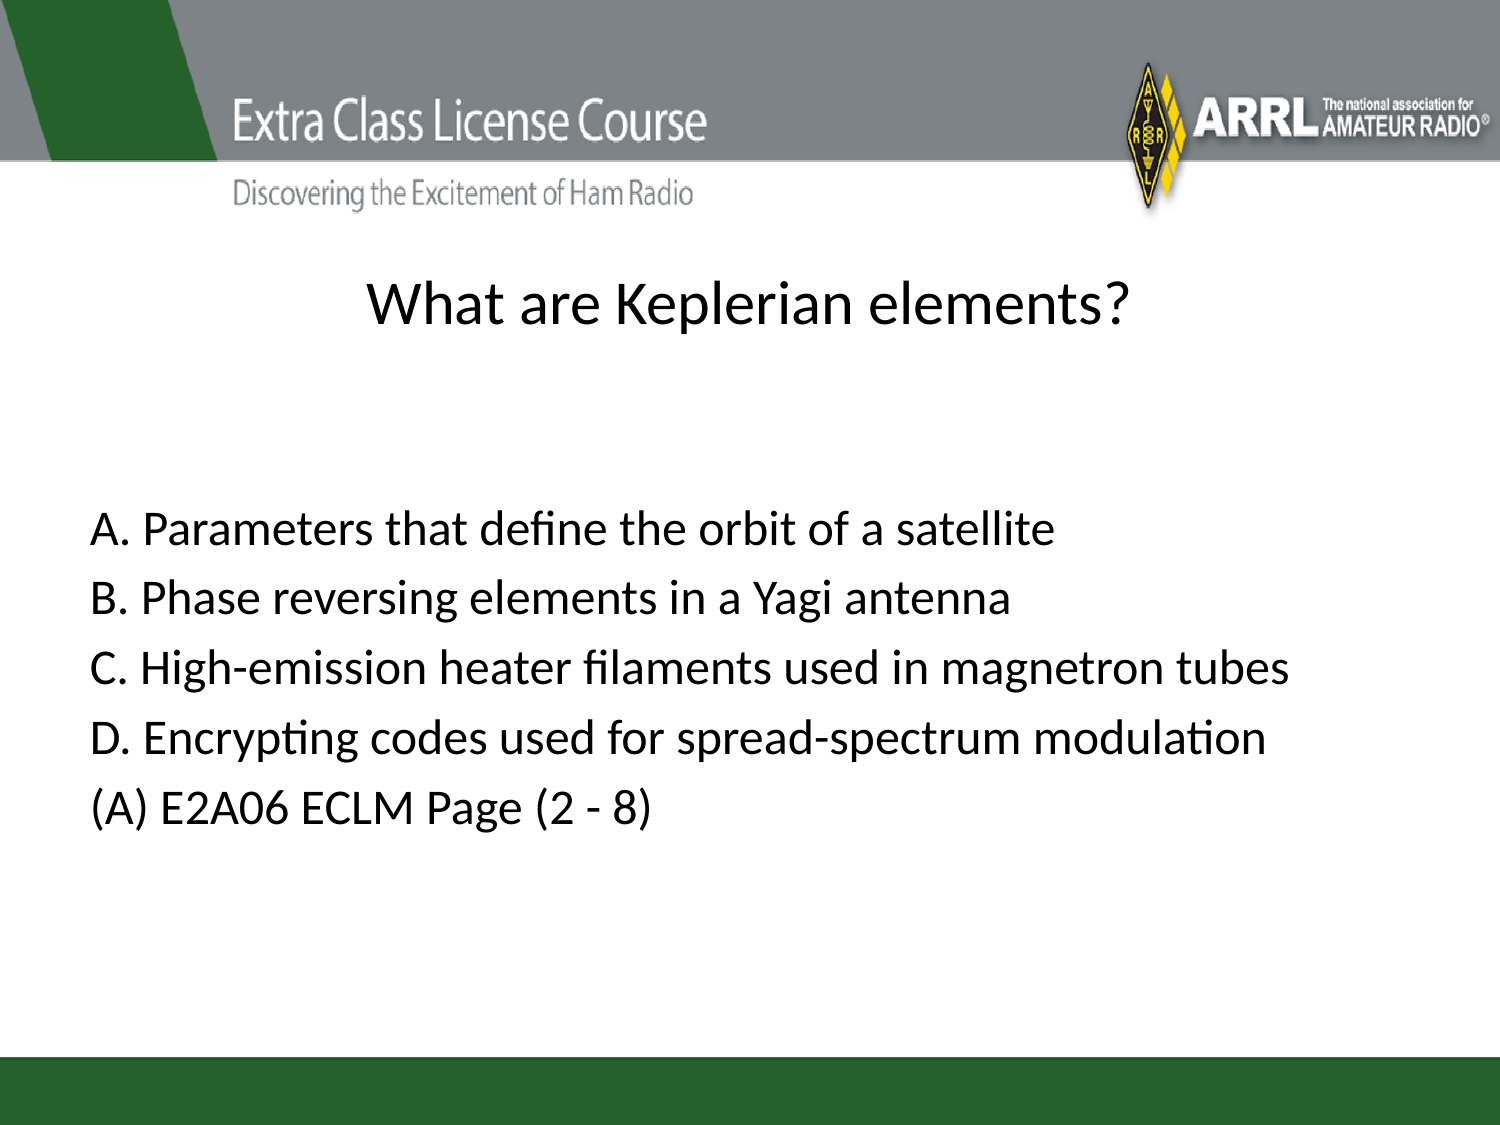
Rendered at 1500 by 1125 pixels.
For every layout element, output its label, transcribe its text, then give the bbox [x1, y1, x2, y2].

title What are Keplerian elements? [75, 254, 1425, 435]
list A. Parameters that define the orbit of a satellite B. Phase reversing elements in a Yagi antenna C. High-emission heater filaments used in magnetron tubes D. Encrypting codes used for spread-spectrum modulation (A) E2A06 ECLM Page (2 - 8) [75, 487, 1425, 1005]
picture [0, 0, 1500, 1125]
